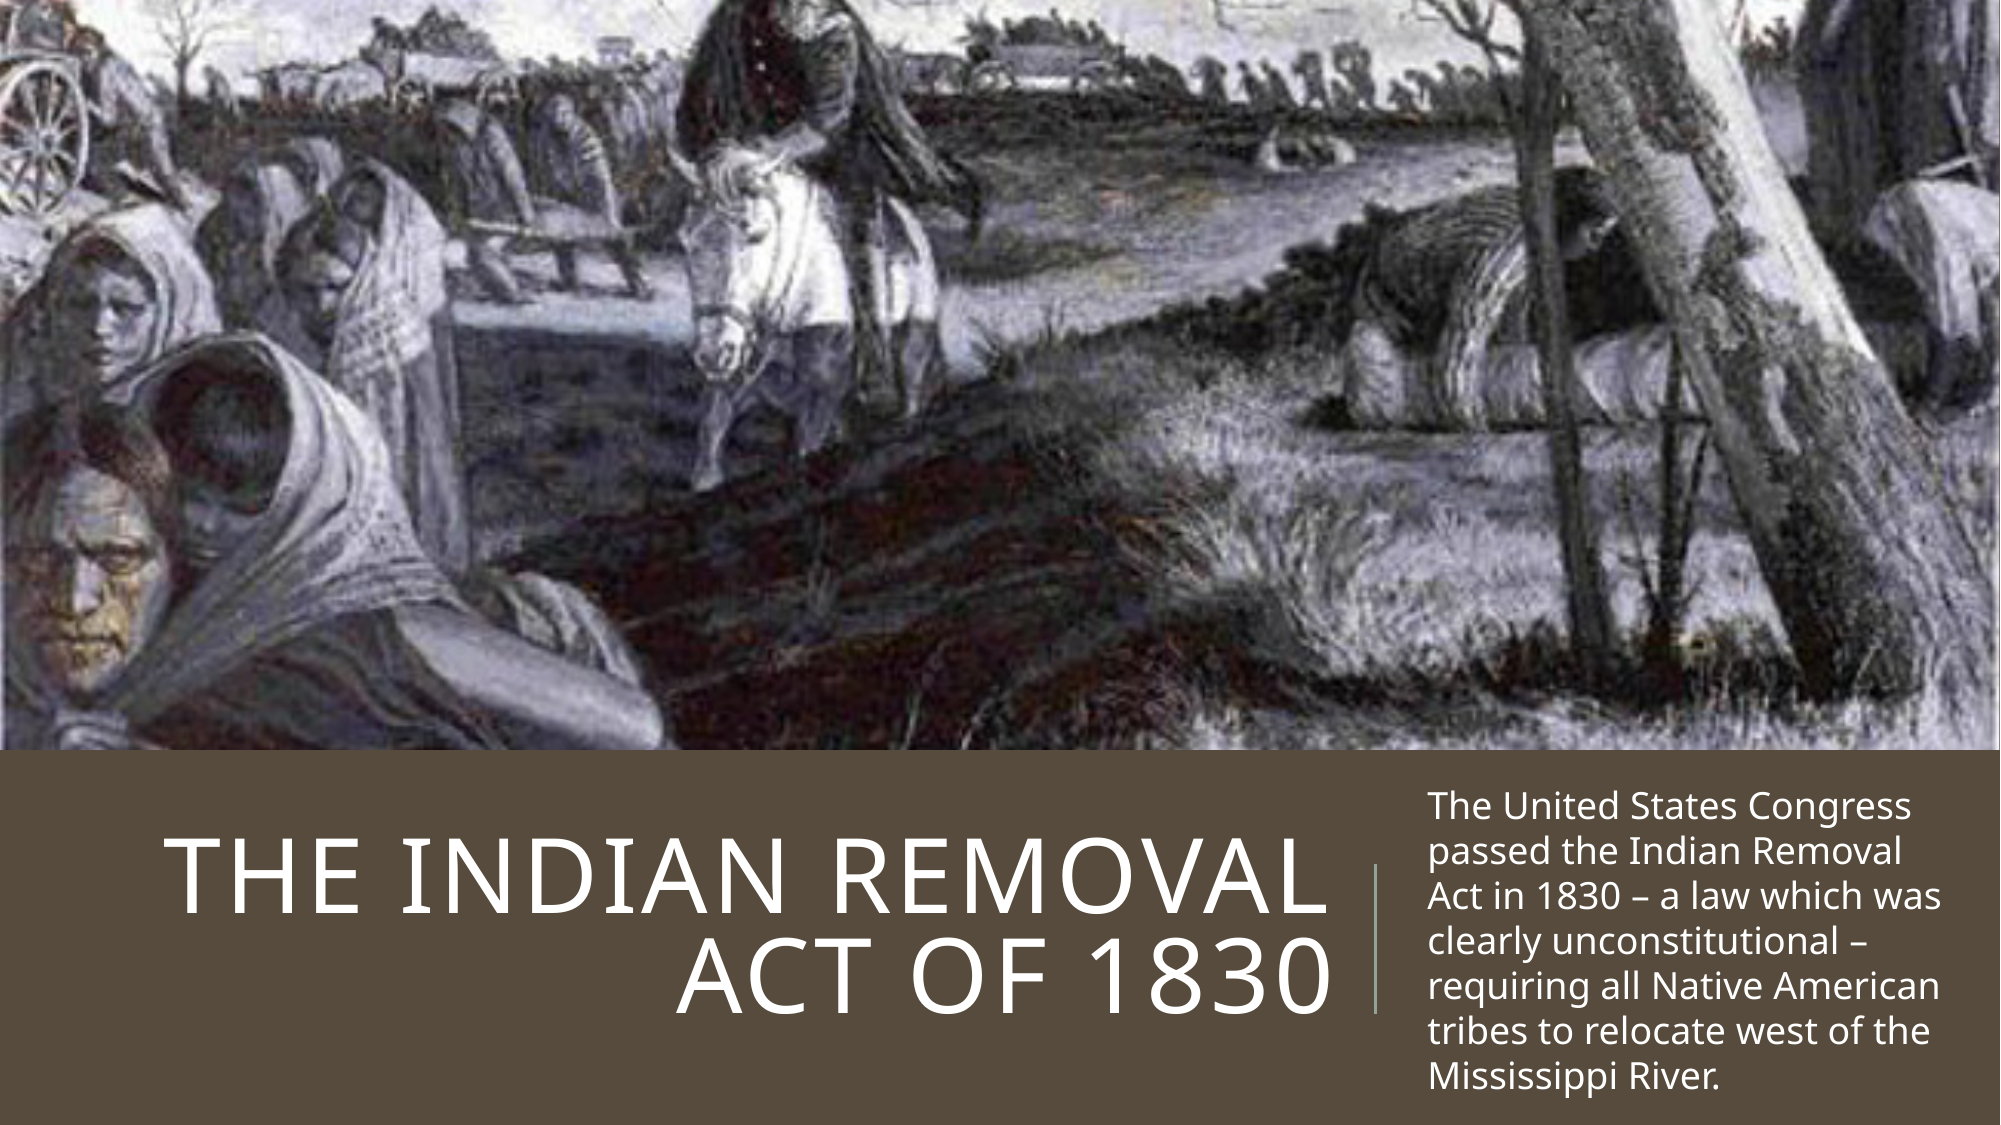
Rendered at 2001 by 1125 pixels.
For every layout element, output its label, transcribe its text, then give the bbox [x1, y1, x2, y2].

list The United States Congress passed the Indian Removal Act in 1830 – a law which was clearly unconstitutional – requiring all Native American tribes to relocate west of the Mississippi River. [1412, 767, 1958, 1112]
picture [0, 0, 2000, 751]
title The Indian removal act of 1830 [75, 813, 1350, 1054]
